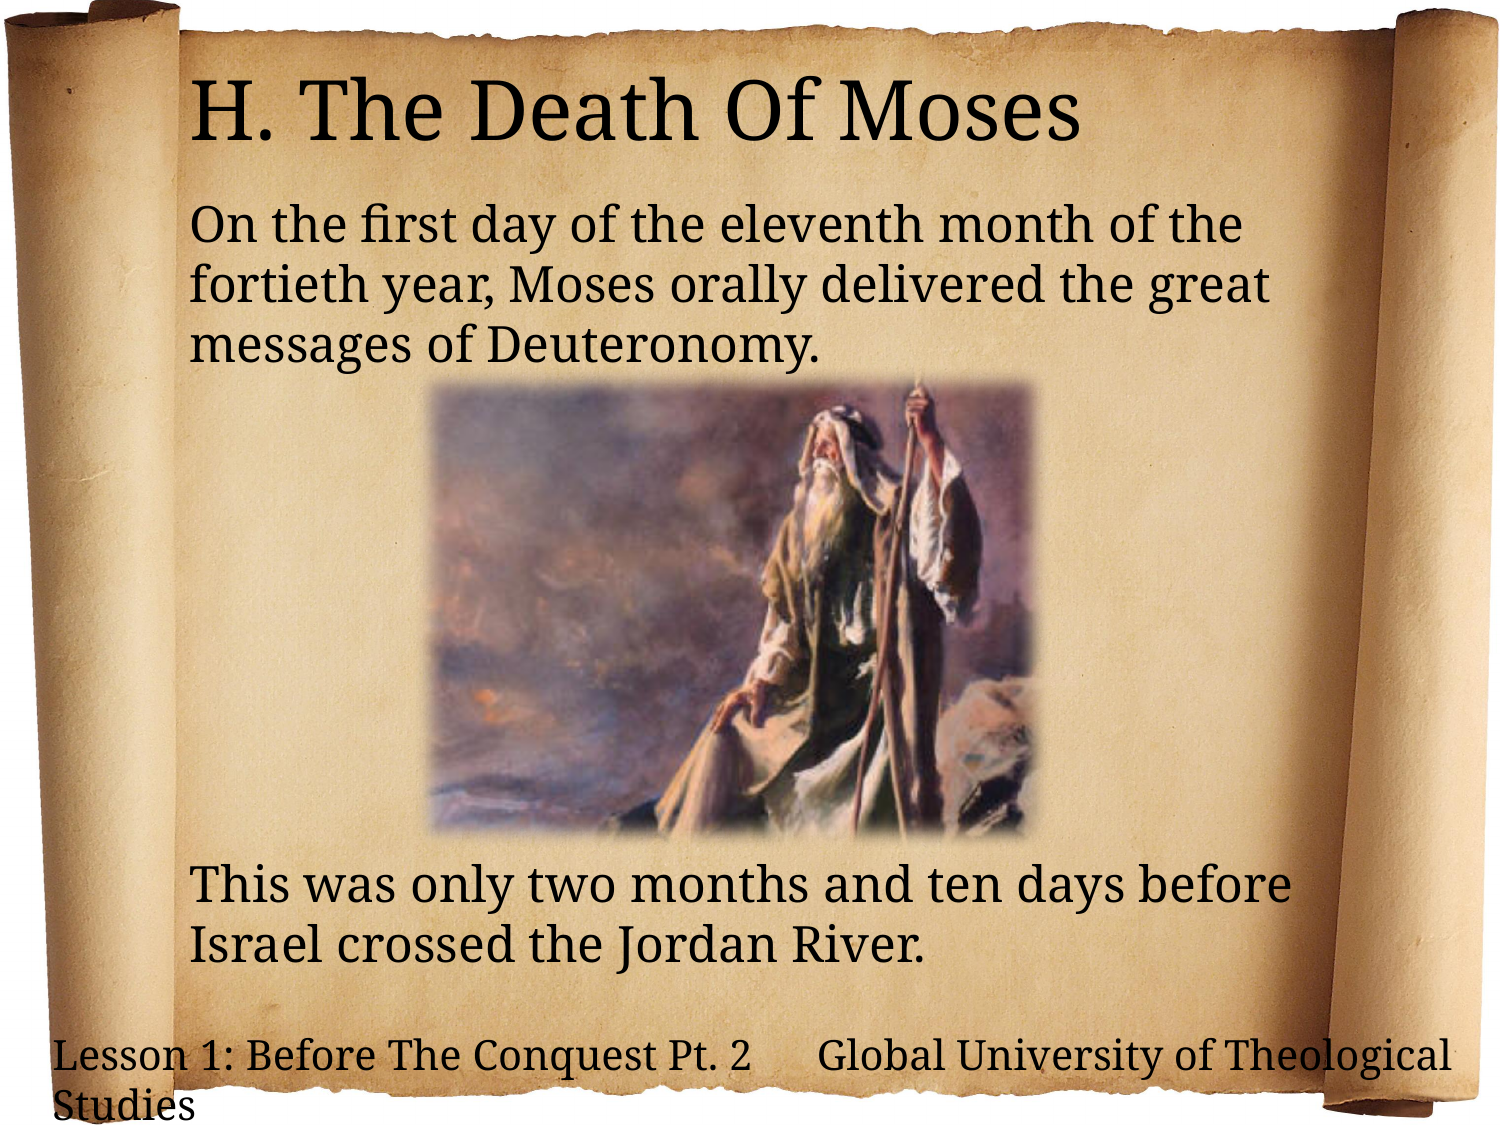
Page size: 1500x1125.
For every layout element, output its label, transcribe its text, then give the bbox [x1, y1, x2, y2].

text_box Lesson 1: Before The Conquest Pt. 2 Global University of Theological Studies [37, 1021, 1500, 1125]
subtitle H. The Death Of Moses [174, 50, 1500, 238]
picture [414, 367, 1050, 850]
text_box On the first day of the eleventh month of the fortieth year, Moses orally delivered the great messages of Deuteronomy. This was only two months and ten days before Israel crossed the Jordan River. [174, 184, 1350, 980]
picture [0, 0, 1500, 1125]
